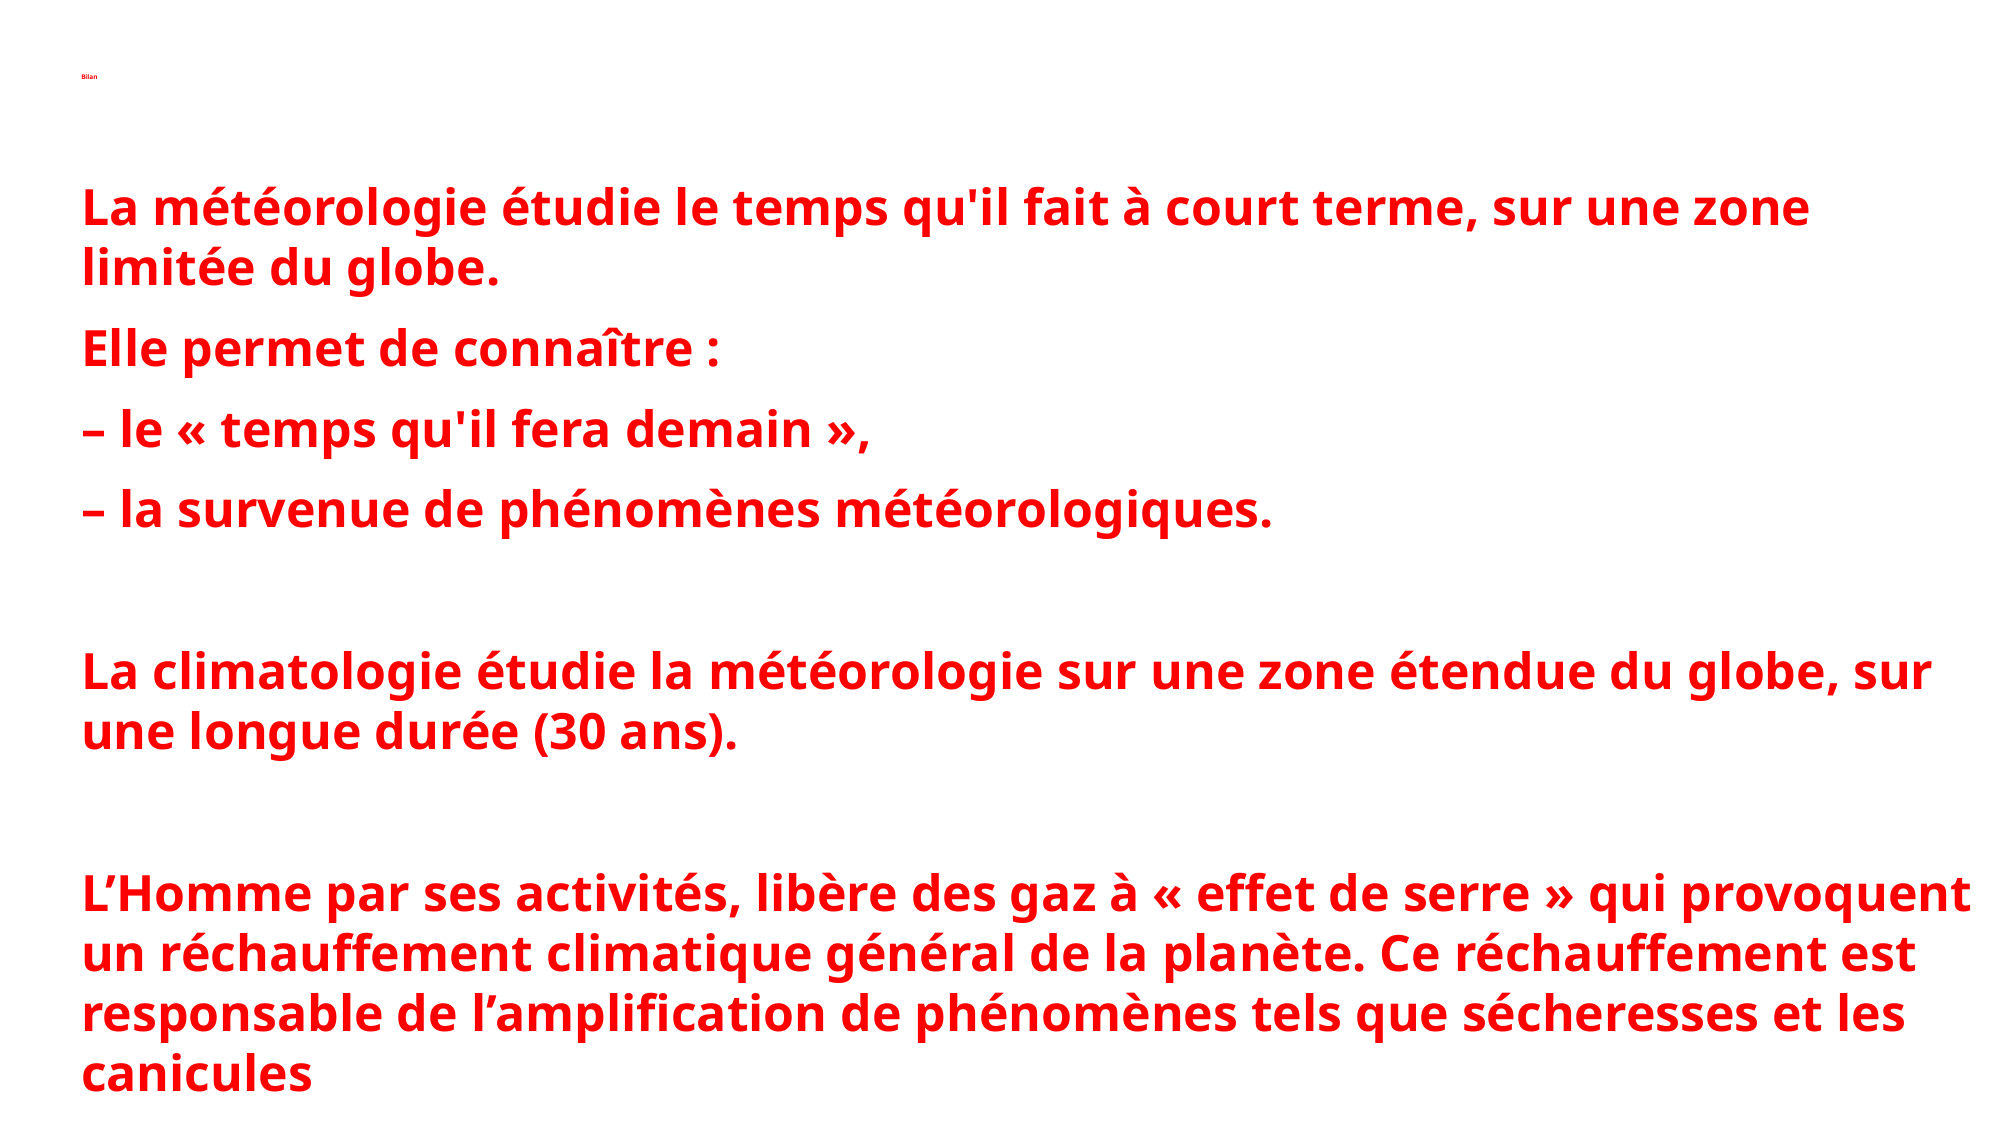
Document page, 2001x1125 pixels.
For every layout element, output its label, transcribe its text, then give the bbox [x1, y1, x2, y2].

text_box Bilan [66, 73, 866, 82]
text_box La météorologie étudie le temps qu'il fait à court terme, sur une zone limitée du globe. Elle permet de connaître : – le « temps qu'il fera demain », – la survenue de phénomènes météorologiques. La climatologie étudie la météorologie sur une zone étendue du globe, sur une longue durée (30 ans). L’Homme par ses activités, libère des gaz à « effet de serre » qui provoquent un réchauffement climatique général de la planète. Ce réchauffement est responsable de l’amplification de phénomènes tels que sécheresses et les canicules [66, 167, 2000, 1125]
